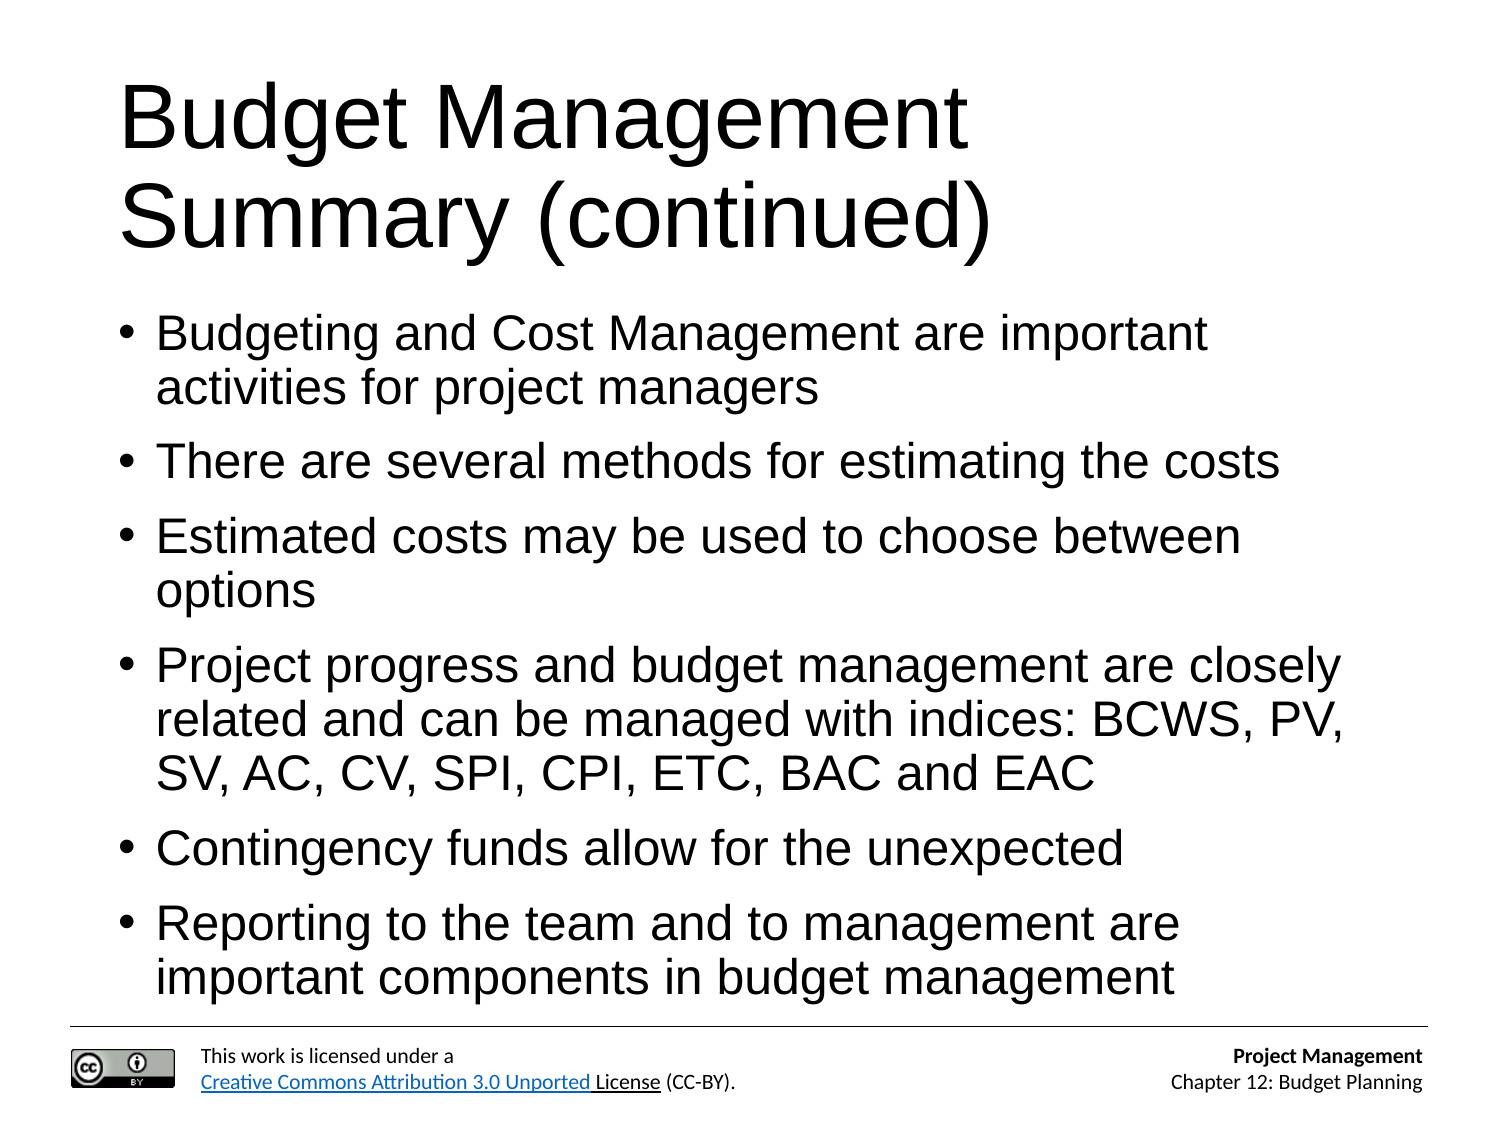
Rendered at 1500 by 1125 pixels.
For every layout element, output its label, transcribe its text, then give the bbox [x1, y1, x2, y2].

title Budget Management Summary (continued) [103, 59, 1397, 278]
picture [71, 1049, 175, 1088]
list Budgeting and Cost Management are important activities for project managers There are several methods for estimating the costs Estimated costs may be used to choose between options Project progress and budget management are closely related and can be managed with indices: BCWS, PV, SV, AC, CV, SPI, CPI, ETC, BAC and EAC Contingency funds allow for the unexpected Reporting to the team and to management are important components in budget management [103, 299, 1397, 1014]
